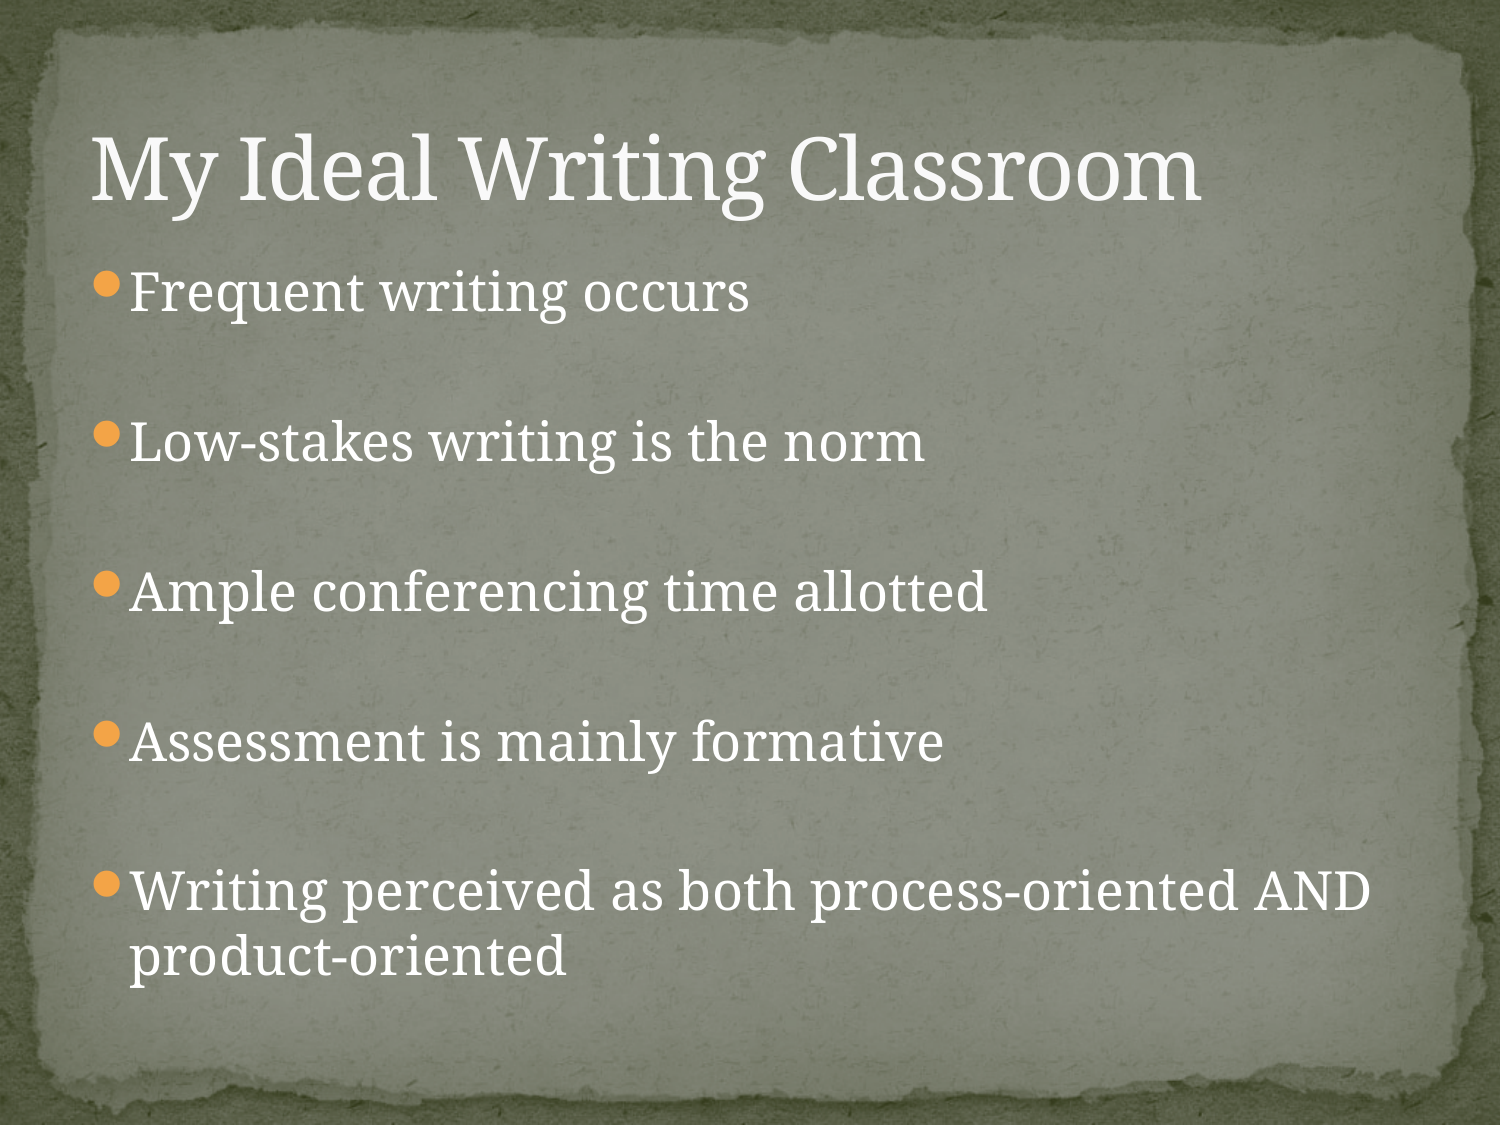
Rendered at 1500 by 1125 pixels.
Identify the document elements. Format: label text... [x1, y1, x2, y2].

title My Ideal Writing Classroom [74, 24, 1425, 225]
list Frequent writing occurs Low-stakes writing is the norm Ample conferencing time allotted Assessment is mainly formative Writing perceived as both process-oriented AND product-oriented [75, 249, 1425, 1000]
